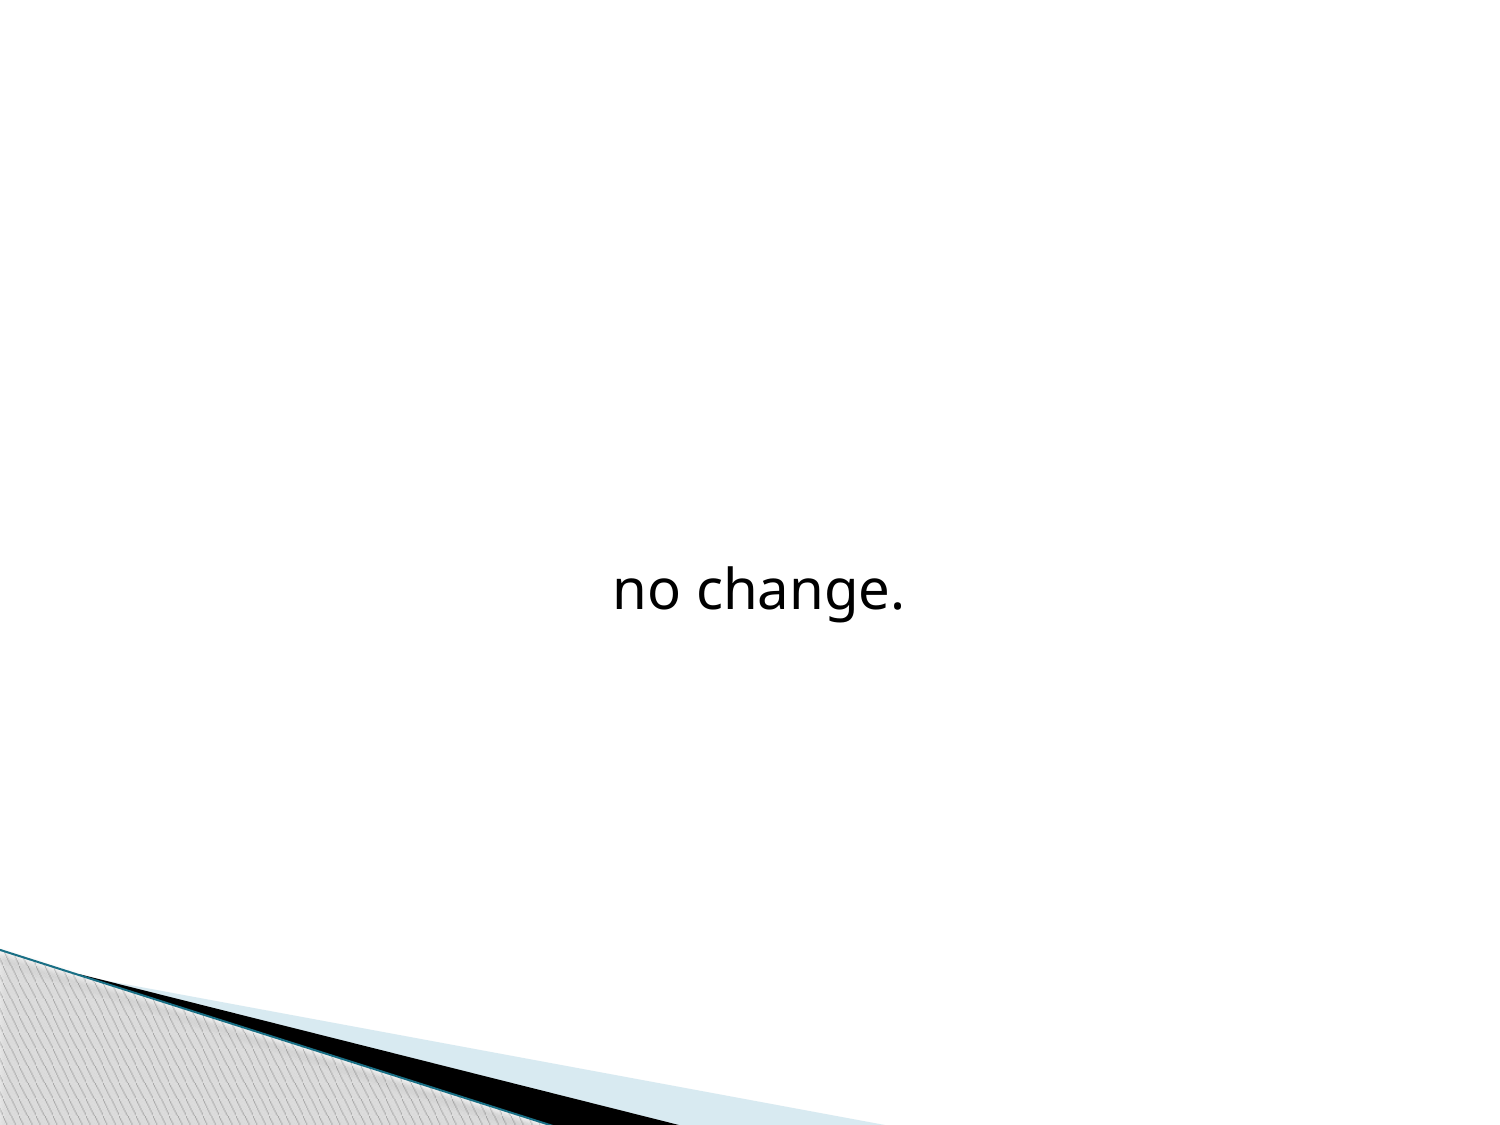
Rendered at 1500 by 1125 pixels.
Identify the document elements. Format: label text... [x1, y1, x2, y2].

list no change. [75, 243, 1425, 986]
